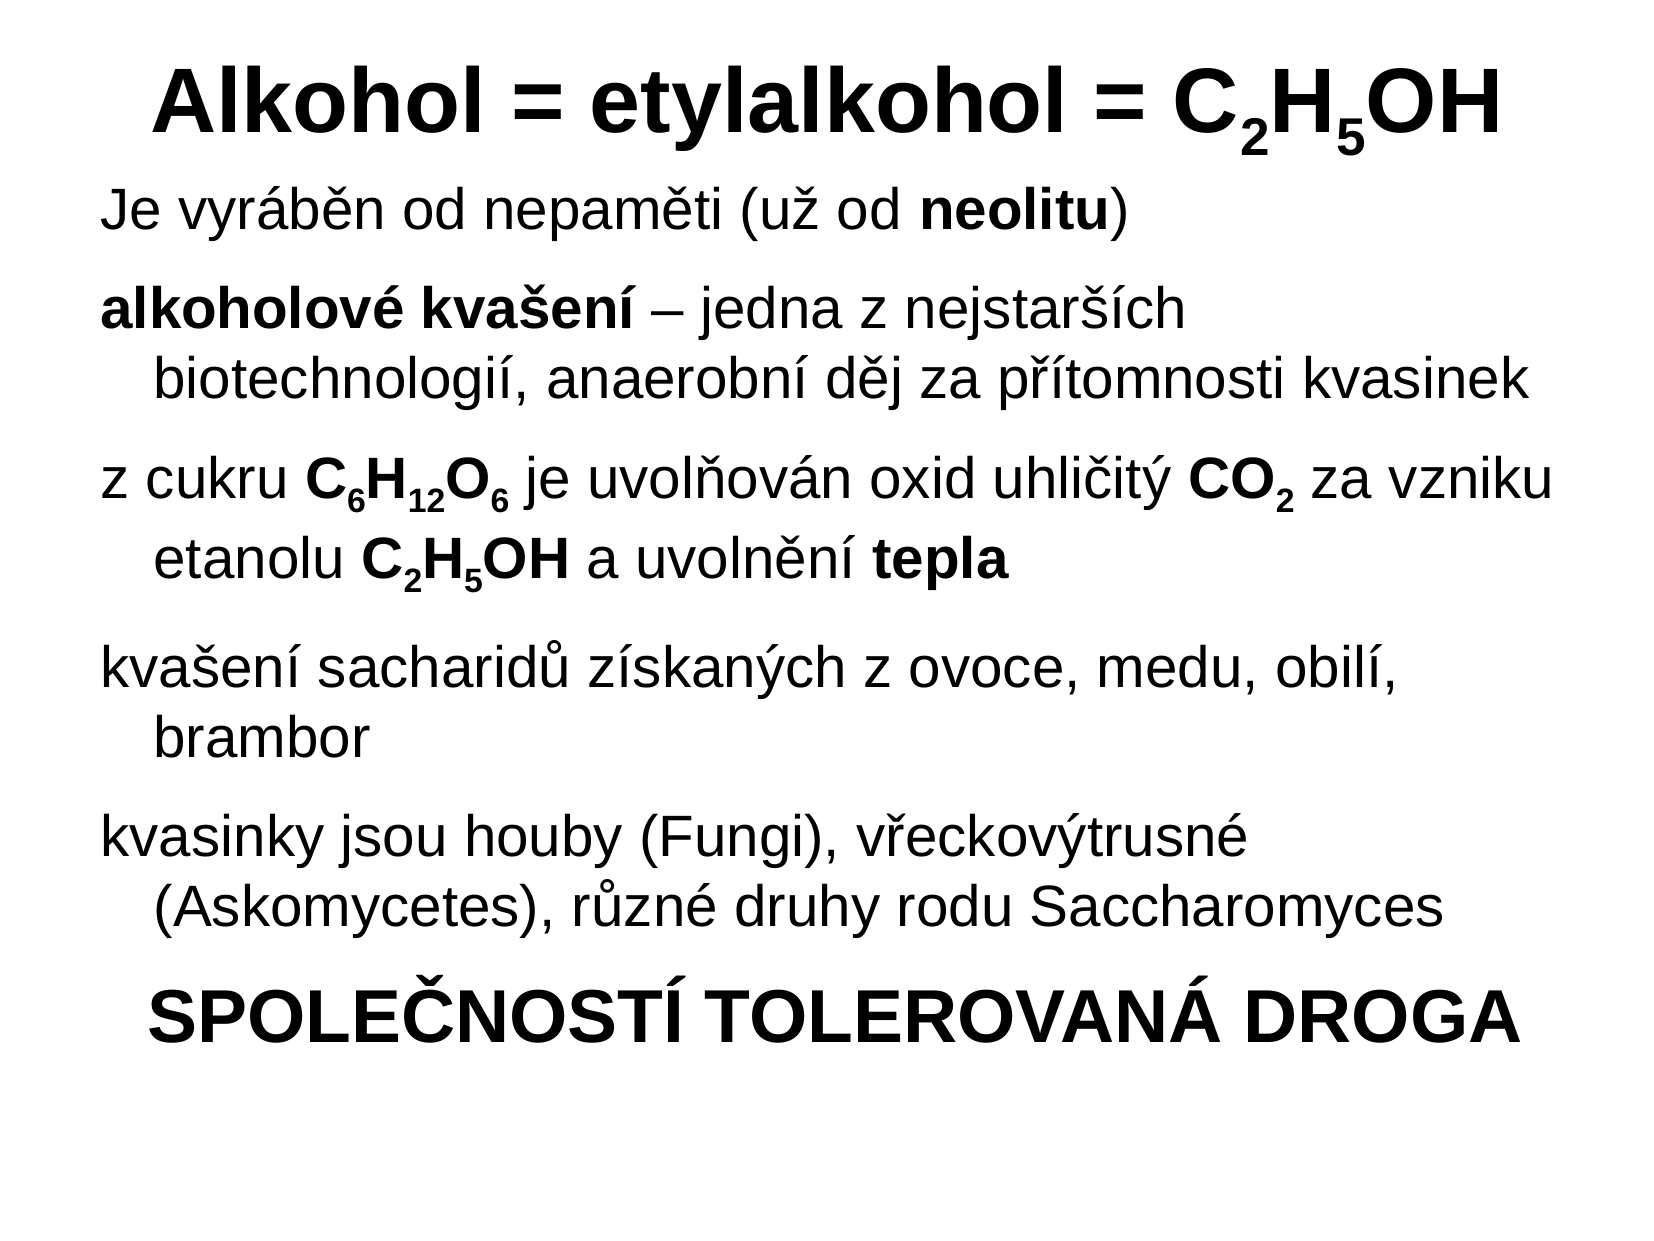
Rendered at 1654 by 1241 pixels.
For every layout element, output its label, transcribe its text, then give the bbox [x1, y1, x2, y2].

list Je vyráběn od nepaměti (už od neolitu) alkoholové kvašení – jedna z nejstarších biotechnologií, anaerobní děj za přítomnosti kvasinek z cukru C6H12O6 je uvolňován oxid uhličitý CO2 za vzniku etanolu C2H5OH a uvolnění tepla kvašení sacharidů získaných z ovoce, medu, obilí, brambor kvasinky jsou houby (Fungi), vřeckovýtrusné (Askomycetes), různé druhy rodu Saccharomyces SPOLEČNOSTÍ TOLEROVANÁ DROGA [82, 171, 1571, 1128]
title Alkohol = etylalkohol = C2H5OH [82, 0, 1571, 171]
